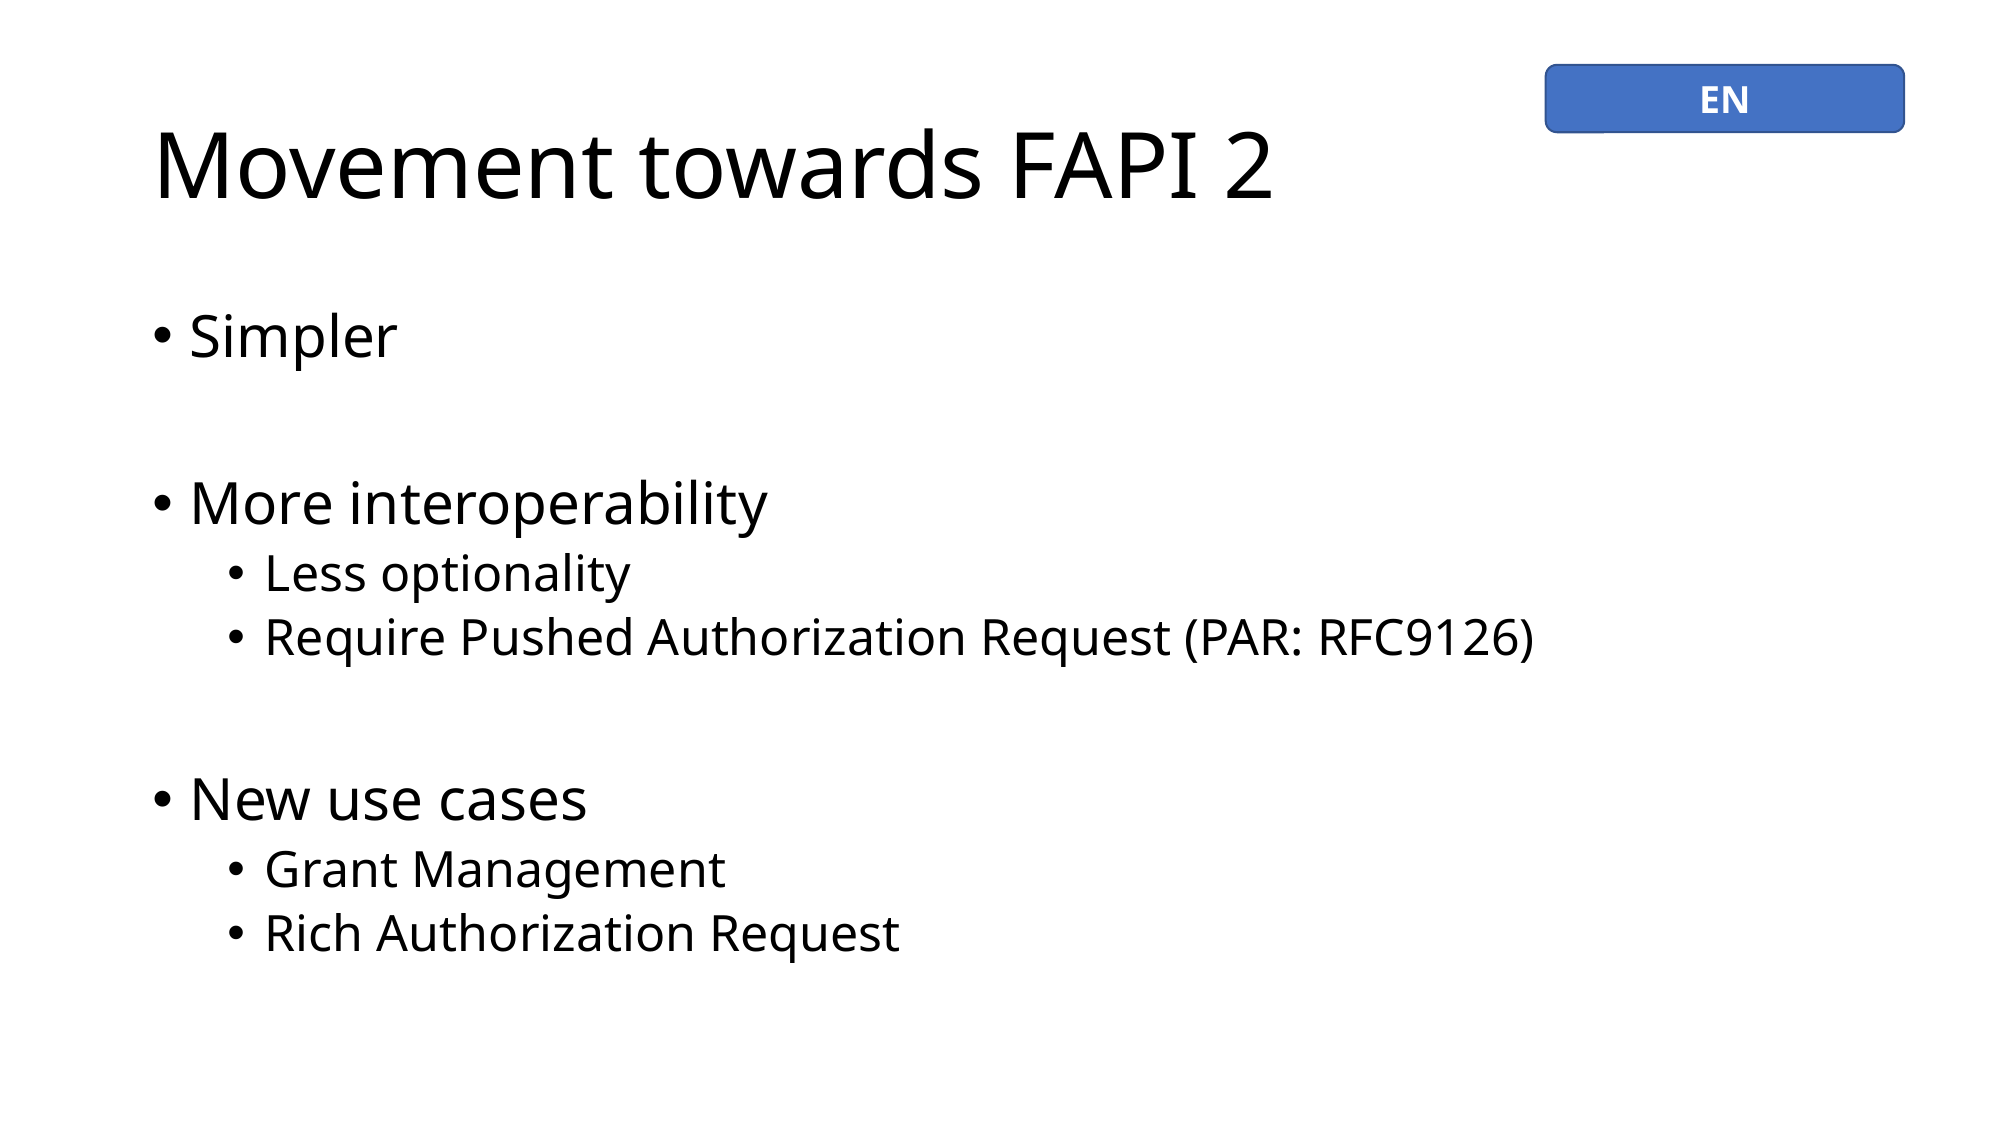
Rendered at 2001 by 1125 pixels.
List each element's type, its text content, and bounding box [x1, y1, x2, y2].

title Movement towards FAPI 2 [137, 59, 1863, 278]
list Simpler More interoperability Less optionality Require Pushed Authorization Request (PAR: RFC9126) New use cases Grant Management Rich Authorization Request [137, 299, 1863, 1014]
text_box EN [1544, 63, 1906, 134]
